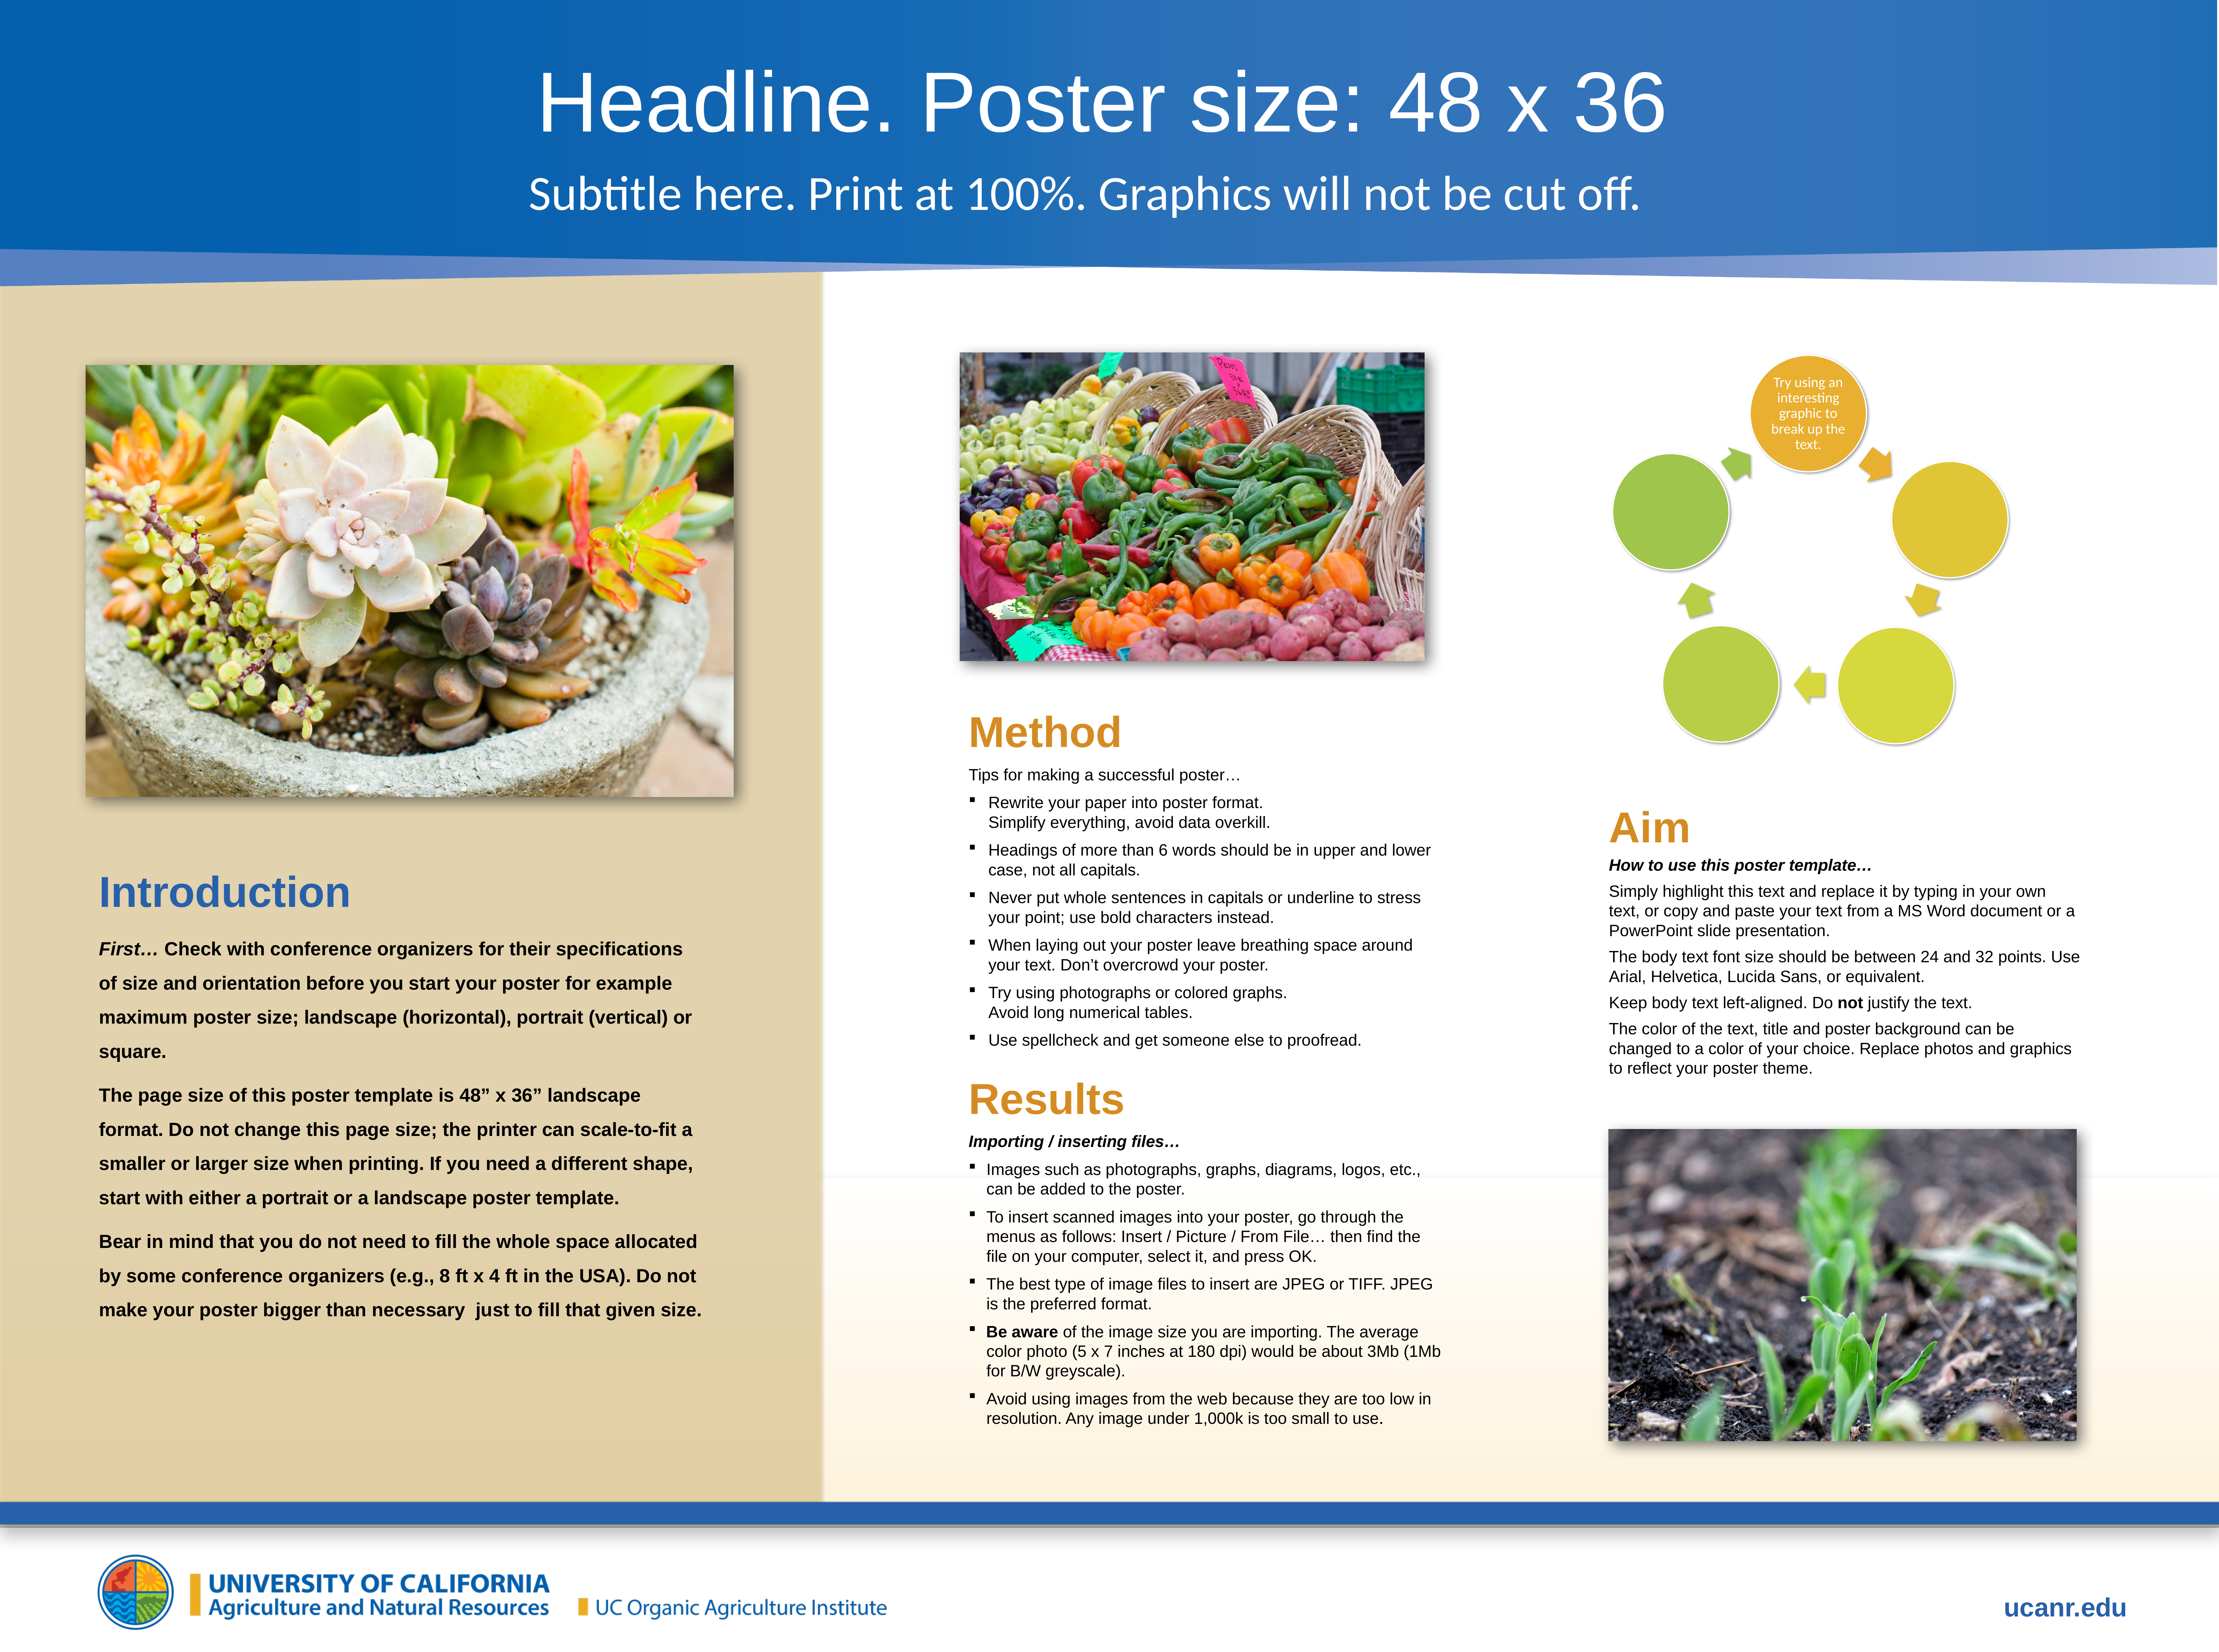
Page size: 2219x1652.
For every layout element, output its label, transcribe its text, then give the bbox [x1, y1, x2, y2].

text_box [1608, 277, 2008, 821]
text_box Method Tips for making a successful poster… Rewrite your paper into poster format. Simplify everything, avoid data overkill. Headings of more than 6 words should be in upper and lower case, not all capitals. Never put whole sentences in capitals or underline to stress your point; use bold characters instead. When laying out your poster leave breathing space around your text. Don’t overcrowd your poster. Try using photographs or colored graphs. Avoid long numerical tables. Use spellcheck and get someone else to proofread. Results Importing / inserting files… Images such as photographs, graphs, diagrams, logos, etc., can be added to the poster. To insert scanned images into your poster, go through the menus as follows: Insert / Picture / From File… then find the file on your computer, select it, and press OK. The best type of image files to insert are JPEG or TIFF. JPEG is the preferred format. Be aware of the image size you are importing. The average color photo (5 x 7 inches at 180 dpi) would be about 3Mb (1Mb for B/W greyscale). Avoid using images from the web because they are too low in resolution. Any image under 1,000k is too small to use. [942, 678, 1469, 1474]
title Headline. Poster size: 48 x 36 [77, 1, 2105, 208]
picture [68, 1521, 997, 1652]
picture [960, 352, 1425, 661]
text_box Aim How to use this poster template… Simply highlight this text and replace it by typing in your own text, or copy and paste your text from a MS Word document or a PowerPoint slide presentation. The body text font size should be between 24 and 32 points. Use Arial, Helvetica, Lucida Sans, or equivalent. Keep body text left-aligned. Do not justify the text. The color of the text, title and poster background can be changed to a color of your choice. Replace photos and graphics to reflect your poster theme. [1604, 797, 2086, 1080]
subtitle Subtitle here. Print at 100%. Graphics will not be cut off. [209, 150, 1973, 267]
picture [1608, 1129, 2077, 1441]
text_box Introduction First… Check with conference organizers for their specifications of size and orientation before you start your poster for example maximum poster size; landscape (horizontal), portrait (vertical) or square. The page size of this poster template is 48” x 36” landscape format. Do not change this page size; the printer can scale-to-fit a smaller or larger size when printing. If you need a different shape, start with either a portrait or a landscape poster template. Bear in mind that you do not need to fill the whole space allocated by some conference organizers (e.g., 8 ft x 4 ft in the USA). Do not make your poster bigger than necessary just to fill that given size. [75, 825, 728, 1521]
picture [0, 0, 2217, 296]
picture [86, 365, 734, 797]
